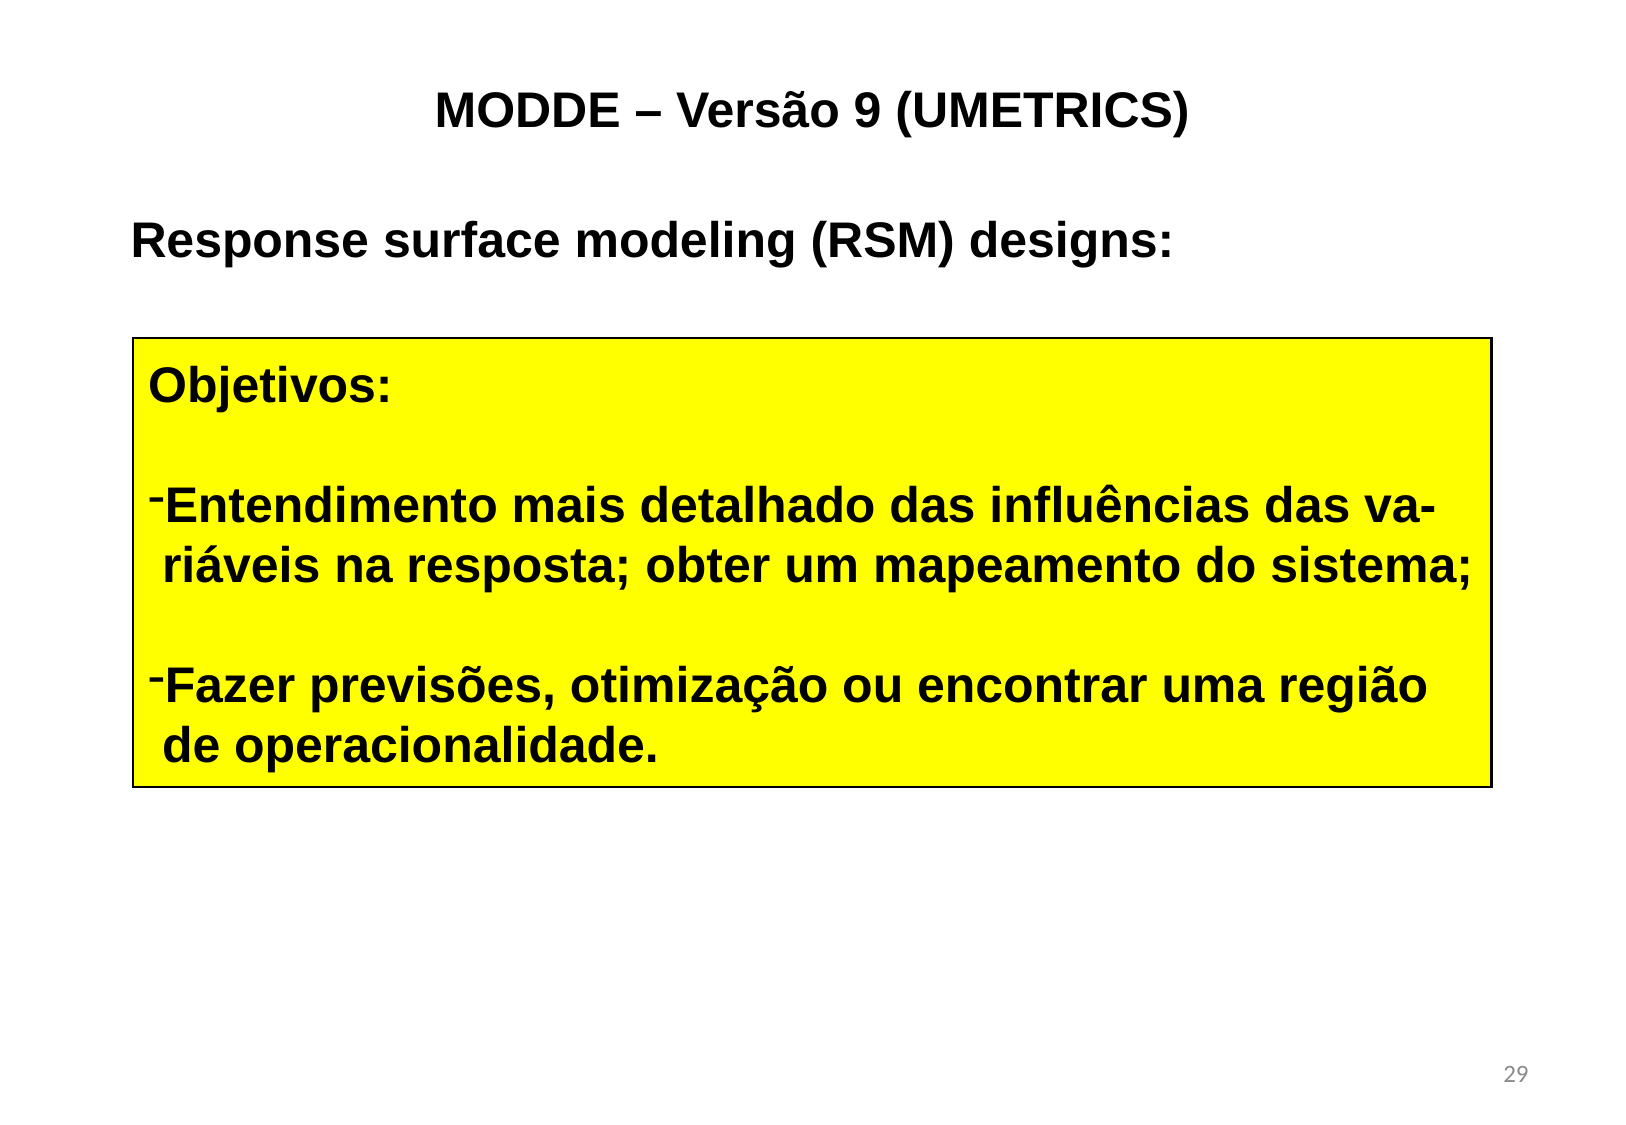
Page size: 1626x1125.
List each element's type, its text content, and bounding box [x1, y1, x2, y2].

slide_number 29 [1164, 1042, 1544, 1103]
text_box Objetivos: Entendimento mais detalhado das influências das va- riáveis na resposta; obter um mapeamento do sistema; Fazer previsões, otimização ou encontrar uma região de operacionalidade. [133, 338, 1492, 787]
text_box MODDE – Versão 9 (UMETRICS) [428, 66, 1197, 149]
text_box Response surface modeling (RSM) designs: [115, 196, 1191, 279]
